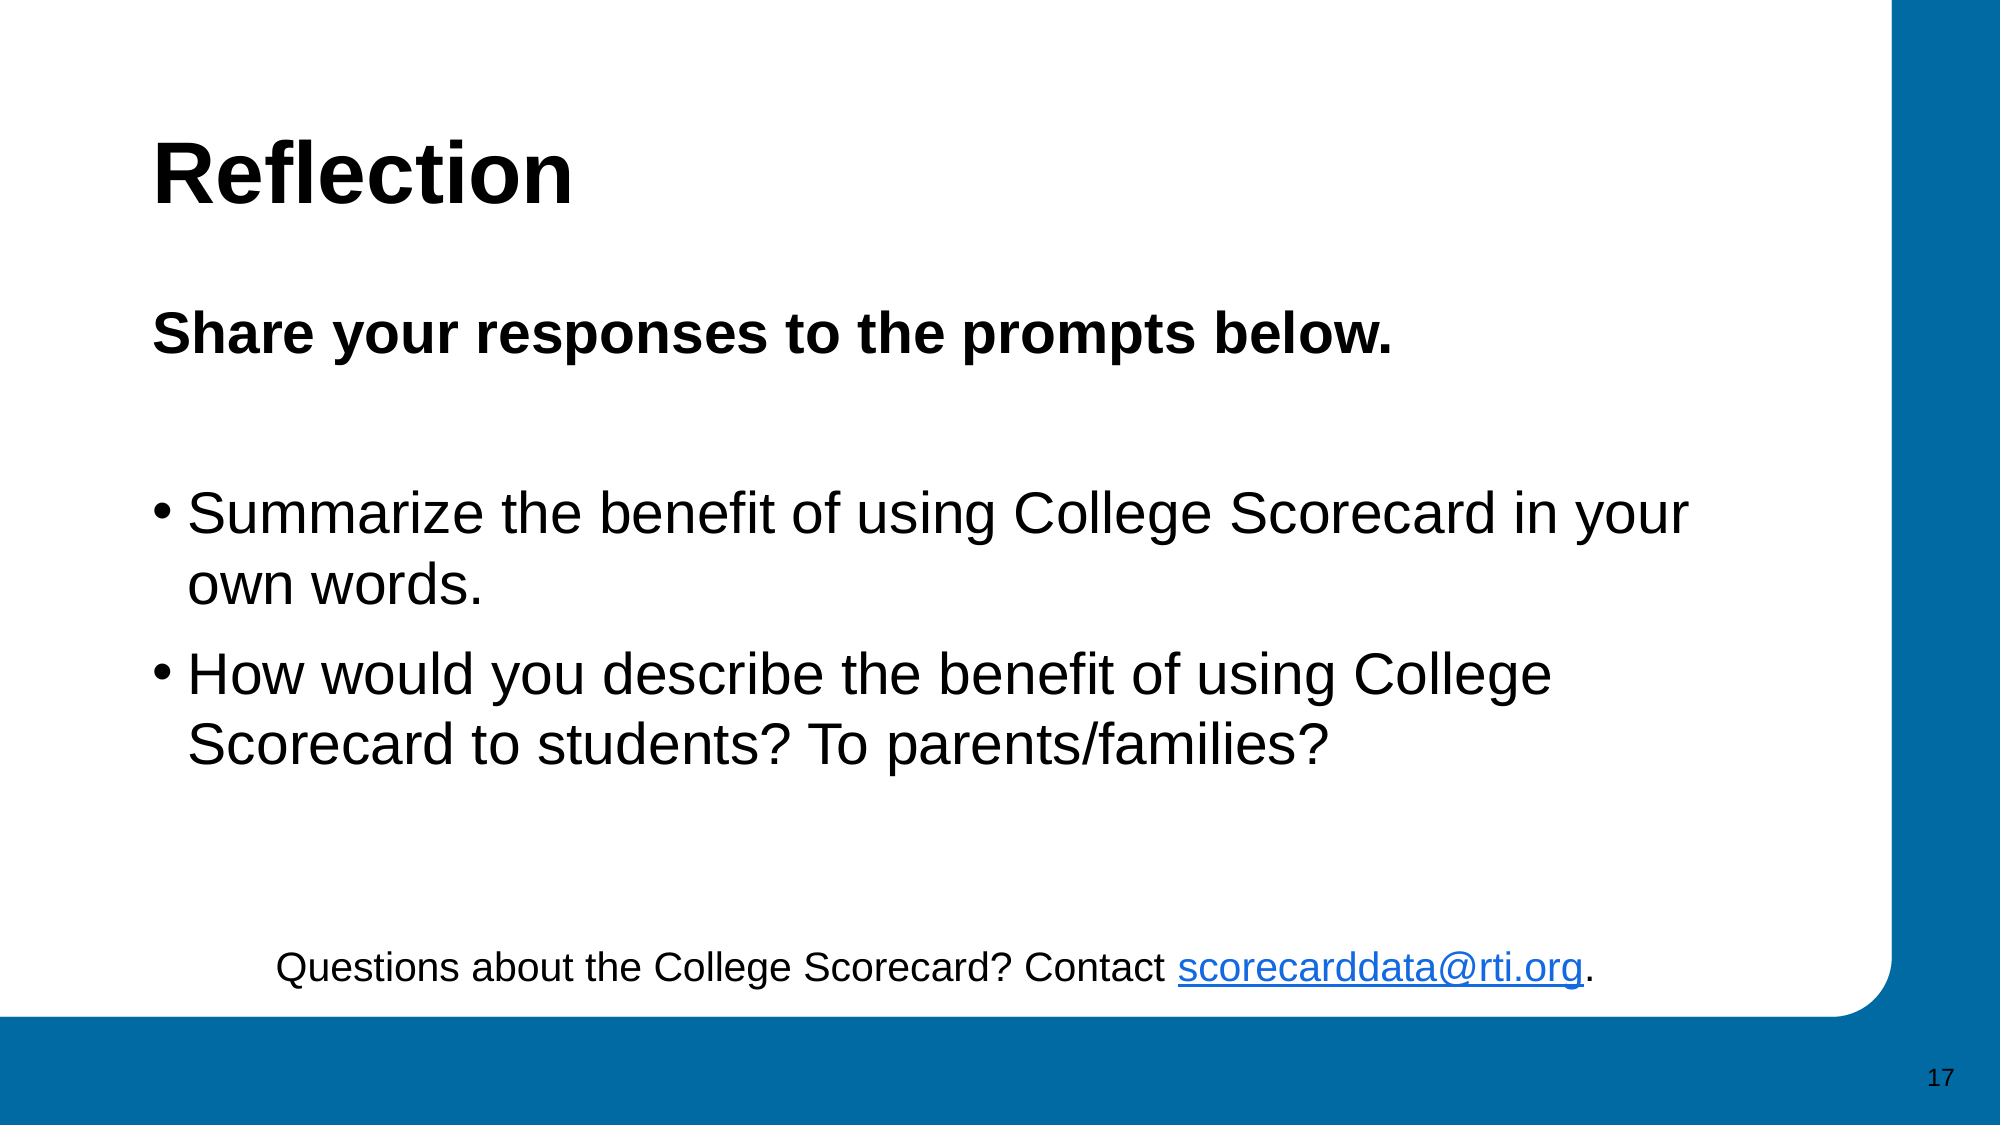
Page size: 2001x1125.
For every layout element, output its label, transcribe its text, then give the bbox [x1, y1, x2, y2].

slide_number 17 [1550, 1065, 2000, 1125]
title Reflection [137, 59, 1757, 278]
list Share your responses to the prompts below. Summarize the benefit of using College Scorecard in your own words. How would you describe the benefit of using College Scorecard to students? To parents/families? Questions about the College Scorecard? Contact scorecarddata@rti.org. [137, 287, 1757, 1002]
picture [0, 0, 2000, 1125]
